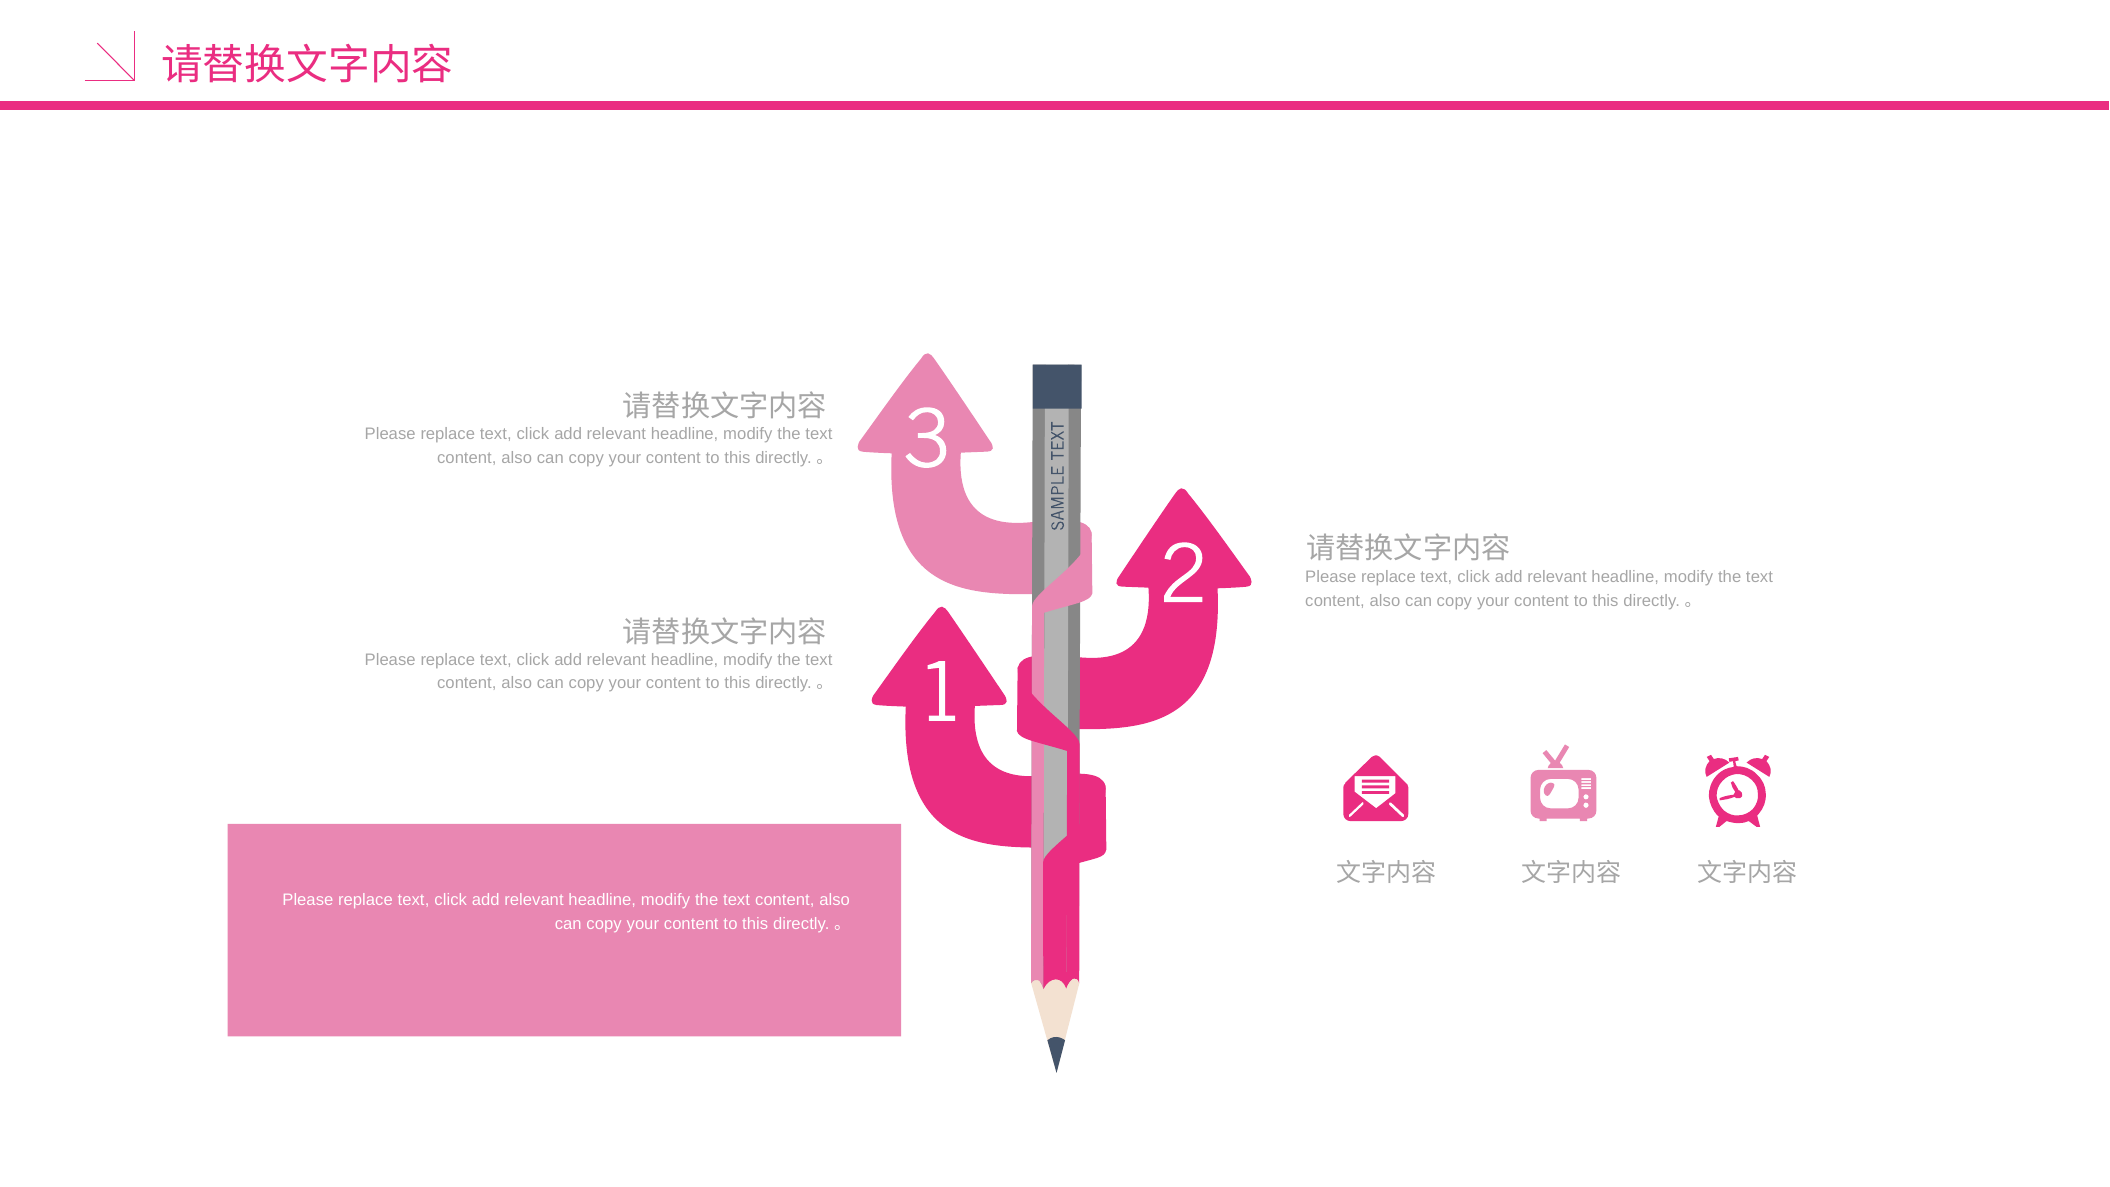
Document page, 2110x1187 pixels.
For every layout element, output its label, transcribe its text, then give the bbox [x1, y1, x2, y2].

text_box [1343, 755, 1409, 822]
text_box [1530, 744, 1597, 822]
text_box [1705, 754, 1766, 827]
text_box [323, 598, 848, 699]
text_box 文字内容 [1503, 842, 1640, 894]
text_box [854, 350, 1255, 1073]
text_box [1746, 754, 1771, 777]
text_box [1290, 514, 1816, 617]
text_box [227, 823, 902, 1037]
text_box 请替换文字内容 [145, 22, 500, 94]
text_box 文字内容 [1317, 842, 1455, 894]
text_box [323, 372, 848, 474]
text_box 文字内容 [1678, 842, 1816, 894]
